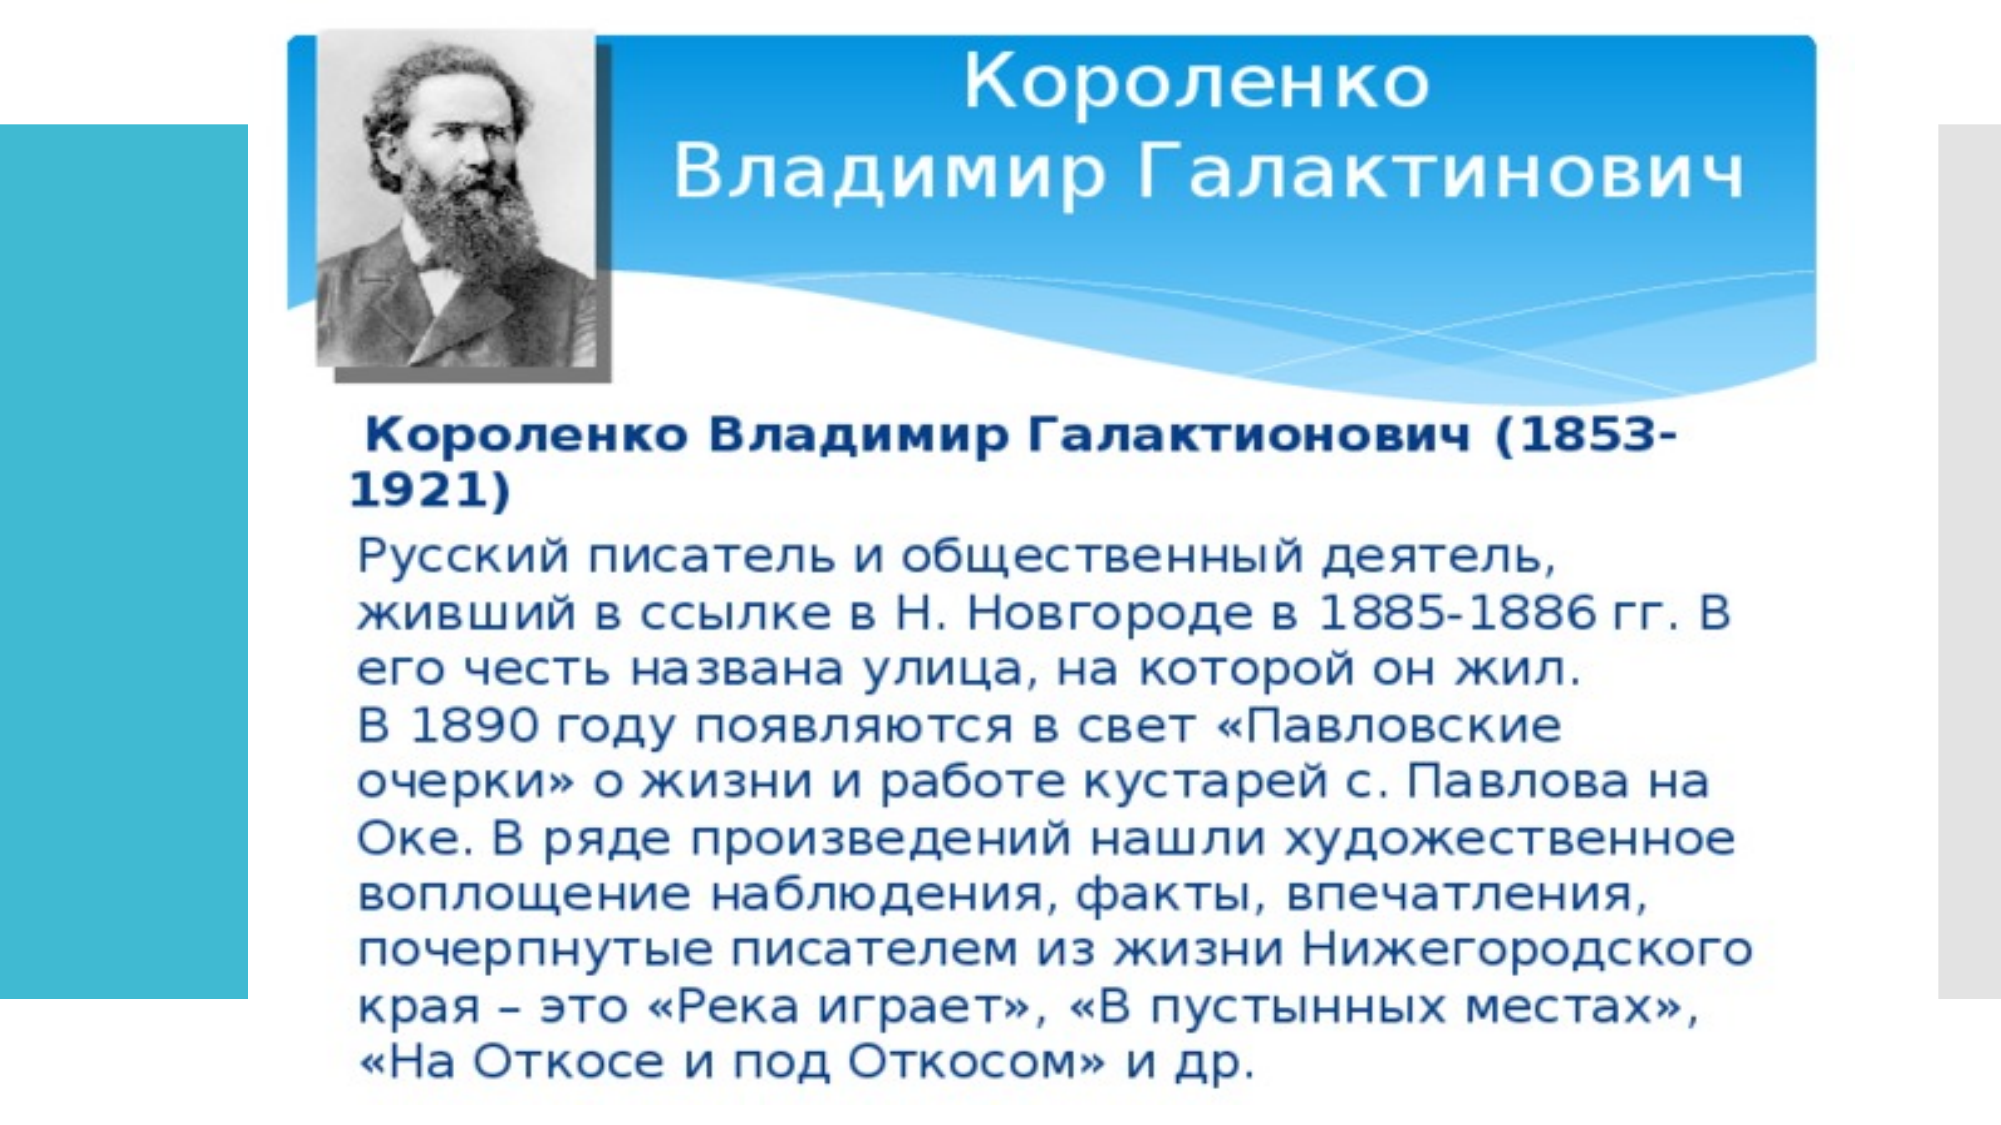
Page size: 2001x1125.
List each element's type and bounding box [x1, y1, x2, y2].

picture [248, 0, 1856, 1106]
